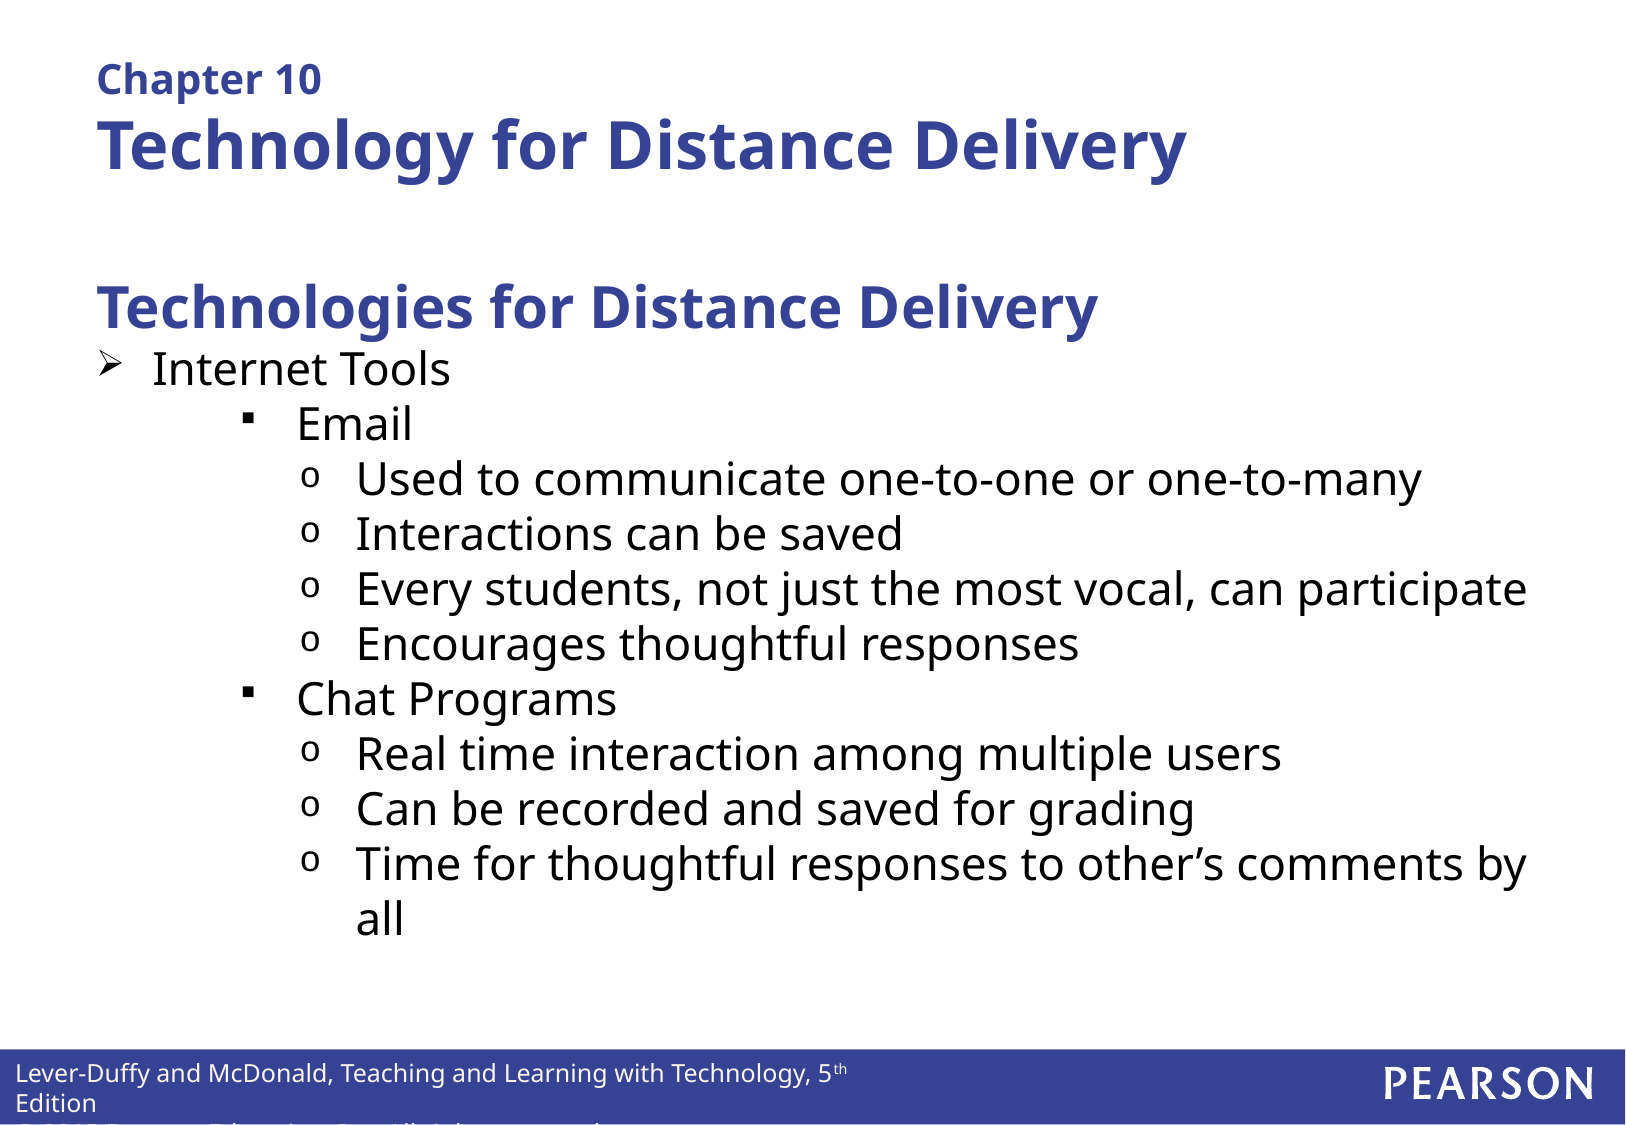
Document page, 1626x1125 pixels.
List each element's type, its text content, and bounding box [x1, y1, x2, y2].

list Technologies for Distance Delivery Internet Tools Email Used to communicate one-to-one or one-to-many Interactions can be saved Every students, not just the most vocal, can participate Encourages thoughtful responses Chat Programs Real time interaction among multiple users Can be recorded and saved for grading Time for thoughtful responses to other’s comments by all [81, 262, 1544, 1005]
title Chapter 10 Technology for Distance Delivery [81, 45, 1544, 233]
